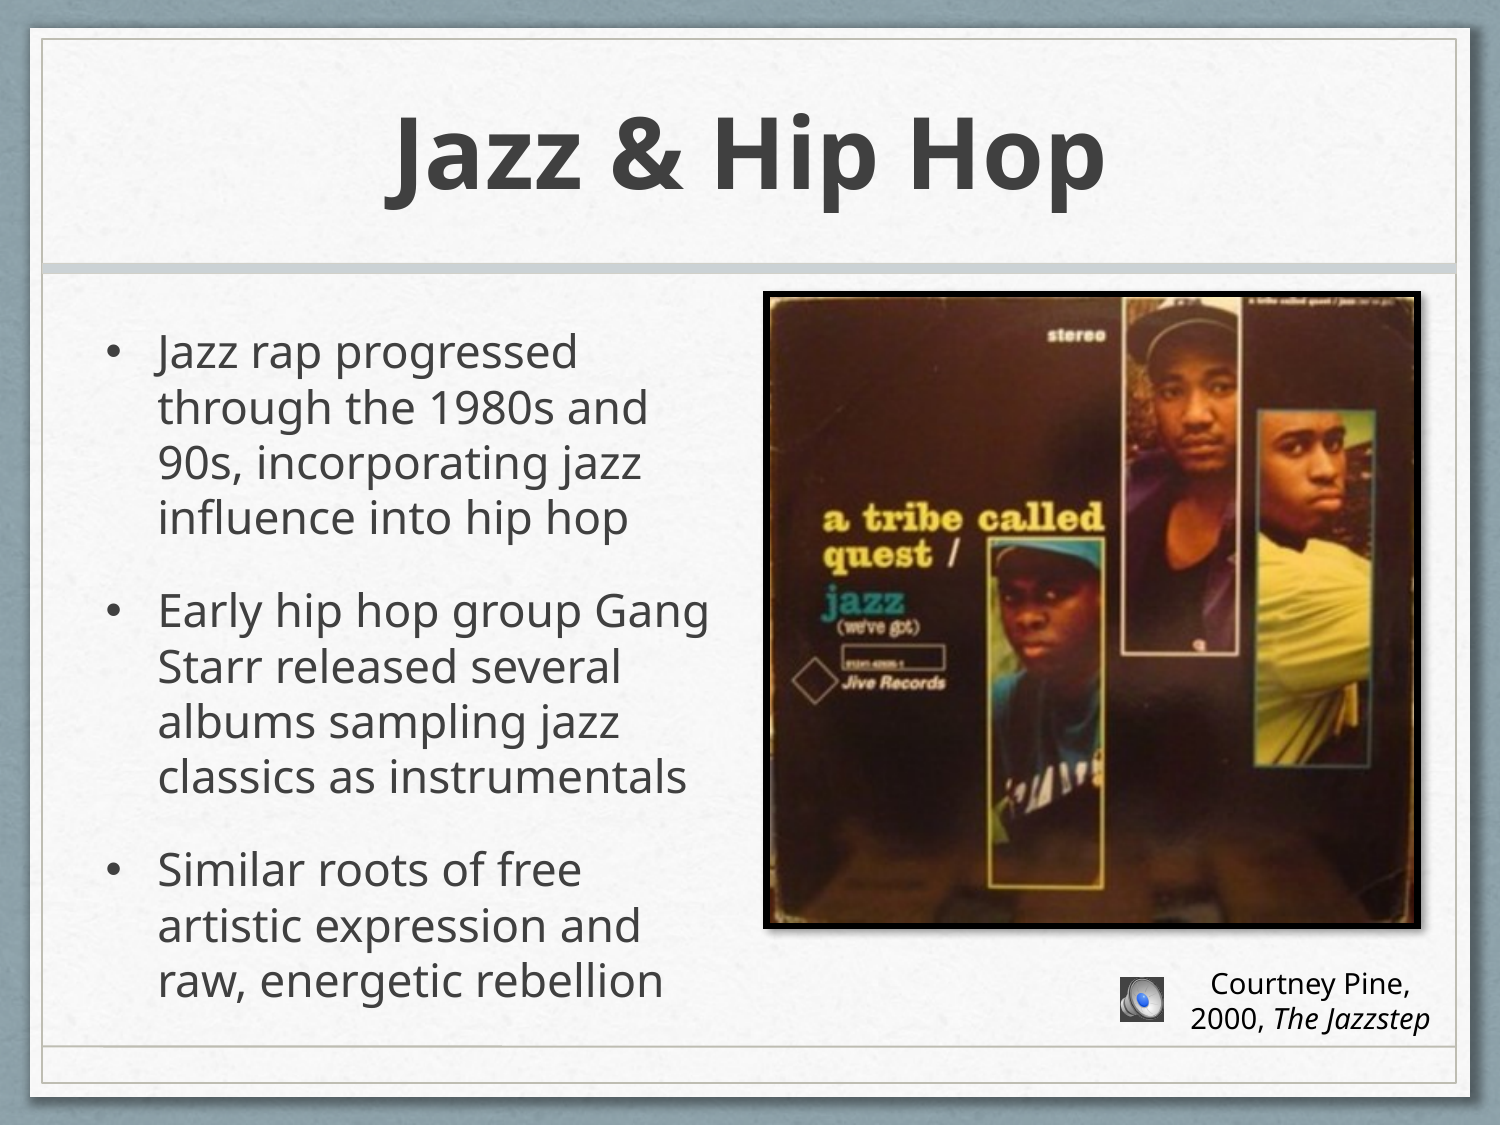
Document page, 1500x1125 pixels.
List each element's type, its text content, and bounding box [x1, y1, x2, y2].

picture [30, 28, 1470, 1097]
title Jazz & Hip Hop [147, 40, 1353, 260]
text_box Courtney Pine, 2000, The Jazzstep [1154, 958, 1467, 1043]
list Jazz rap progressed through the 1980s and 90s, incorporating jazz influence into hip hop Early hip hop group Gang Starr released several albums sampling jazz classics as instrumentals Similar roots of free artistic expression and raw, energetic rebellion [90, 315, 735, 1057]
